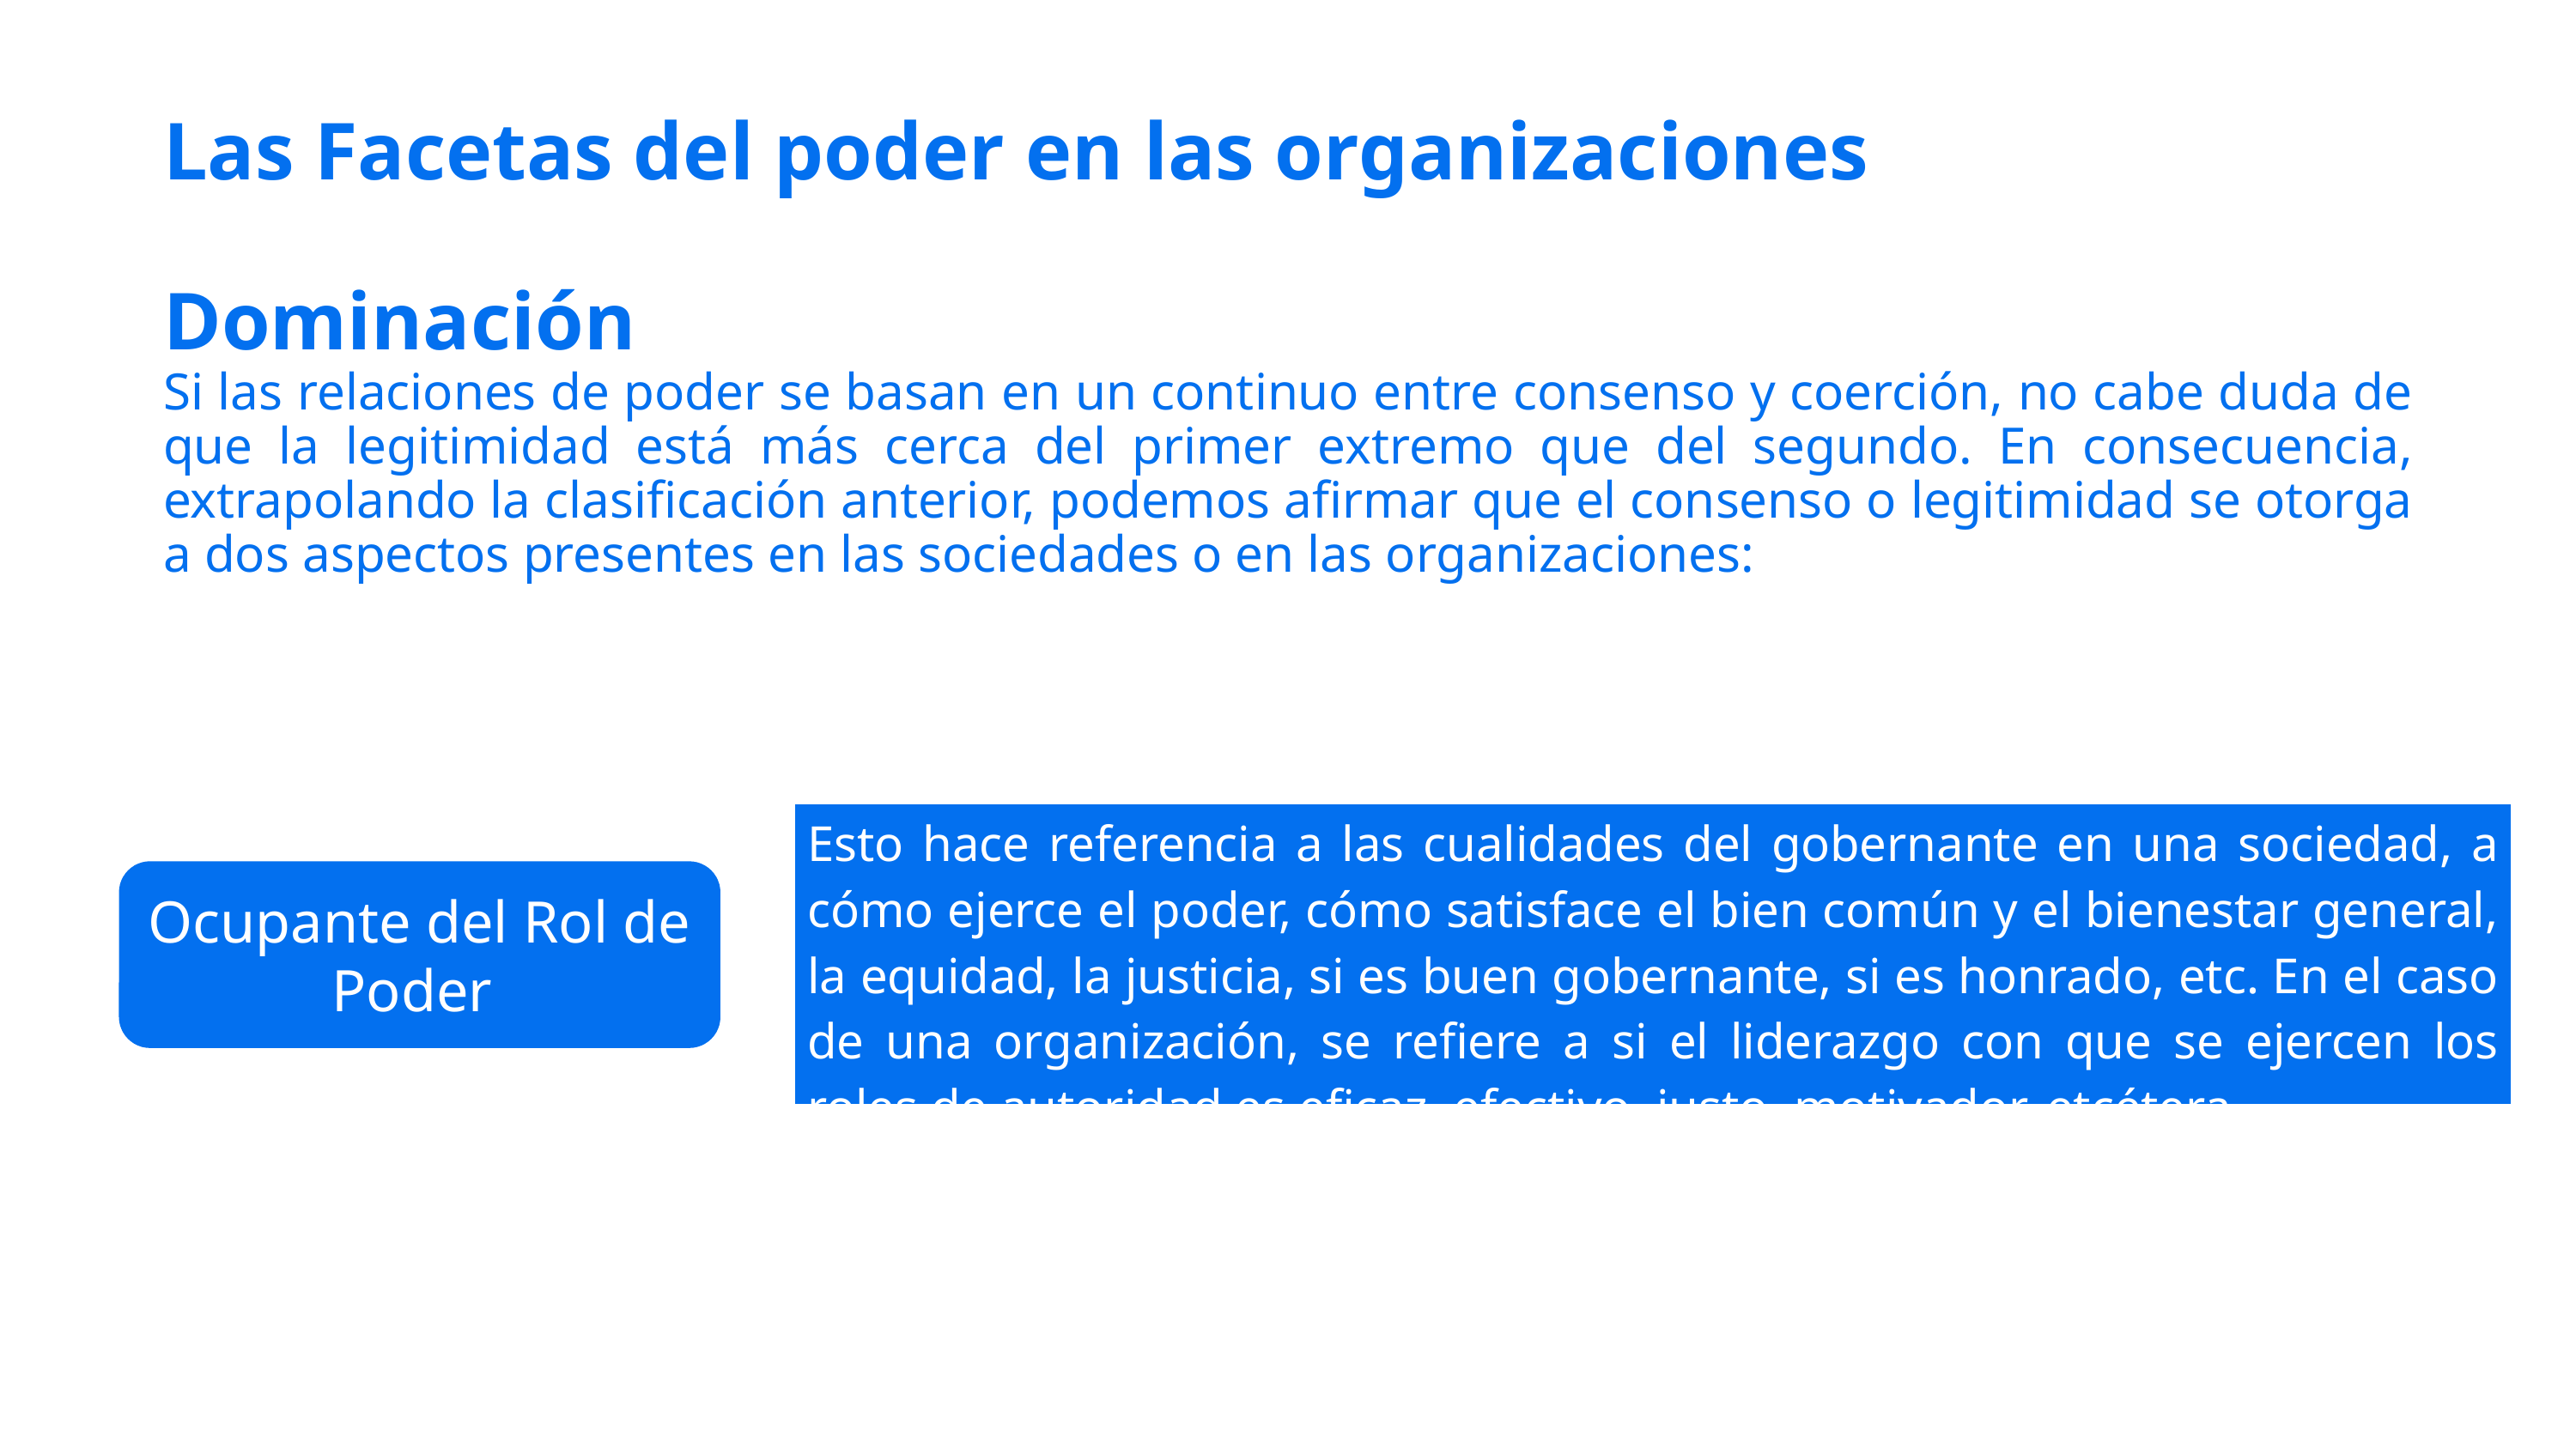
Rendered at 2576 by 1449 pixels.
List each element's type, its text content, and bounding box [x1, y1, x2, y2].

text_box Ocupante del Rol de Poder [118, 860, 721, 1049]
table_header Esto hace referencia a las cualidades del gobernante en una sociedad, a cómo ejerce el poder, cómo satisface el bien común y el bienestar general, la equidad, la justicia, si es buen gobernante, si es honrado, etc. En el caso de una organización, se refiere a si el liderazgo con que se ejercen los roles de autoridad es eficaz, efectivo, justo, motivador, etcétera. [795, 804, 2511, 1104]
text_box Las Facetas del poder en las organizaciones Dominación Si las relaciones de poder se basan en un continuo entre consenso y coerción, no cabe duda de que la legitimidad está más cerca del primer extremo que del segundo. En consecuencia, extrapolando la clasificación anterior, podemos afirmar que el consenso o legitimidad se otorga a dos aspectos presentes en las sociedades o en las organizaciones: [150, 106, 2426, 590]
